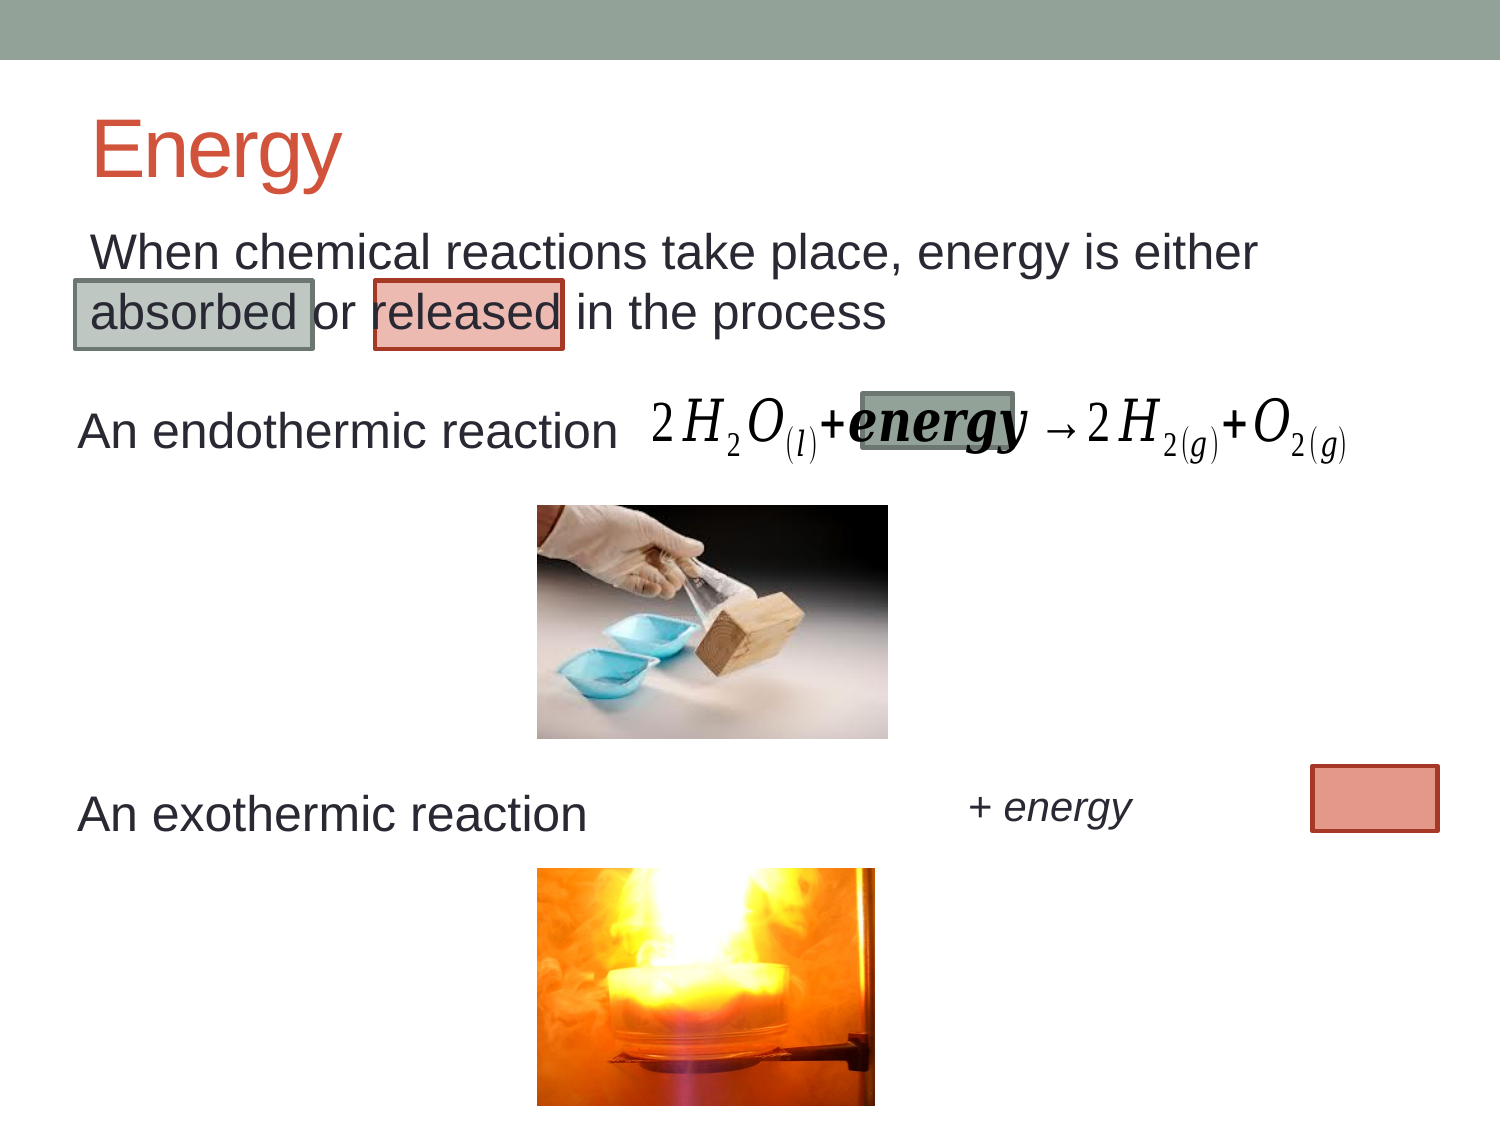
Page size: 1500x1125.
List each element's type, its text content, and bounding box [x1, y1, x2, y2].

picture [537, 505, 888, 739]
picture [537, 868, 876, 1107]
text_box [73, 278, 315, 351]
title Energy [75, 62, 1425, 225]
text_box An endothermic reaction [62, 390, 662, 466]
text_box [1310, 764, 1440, 833]
text_box [860, 391, 1015, 450]
text_box When chemical reactions take place, energy is either absorbed or released in the process [75, 212, 1388, 348]
text_box An exothermic reaction [62, 773, 652, 849]
